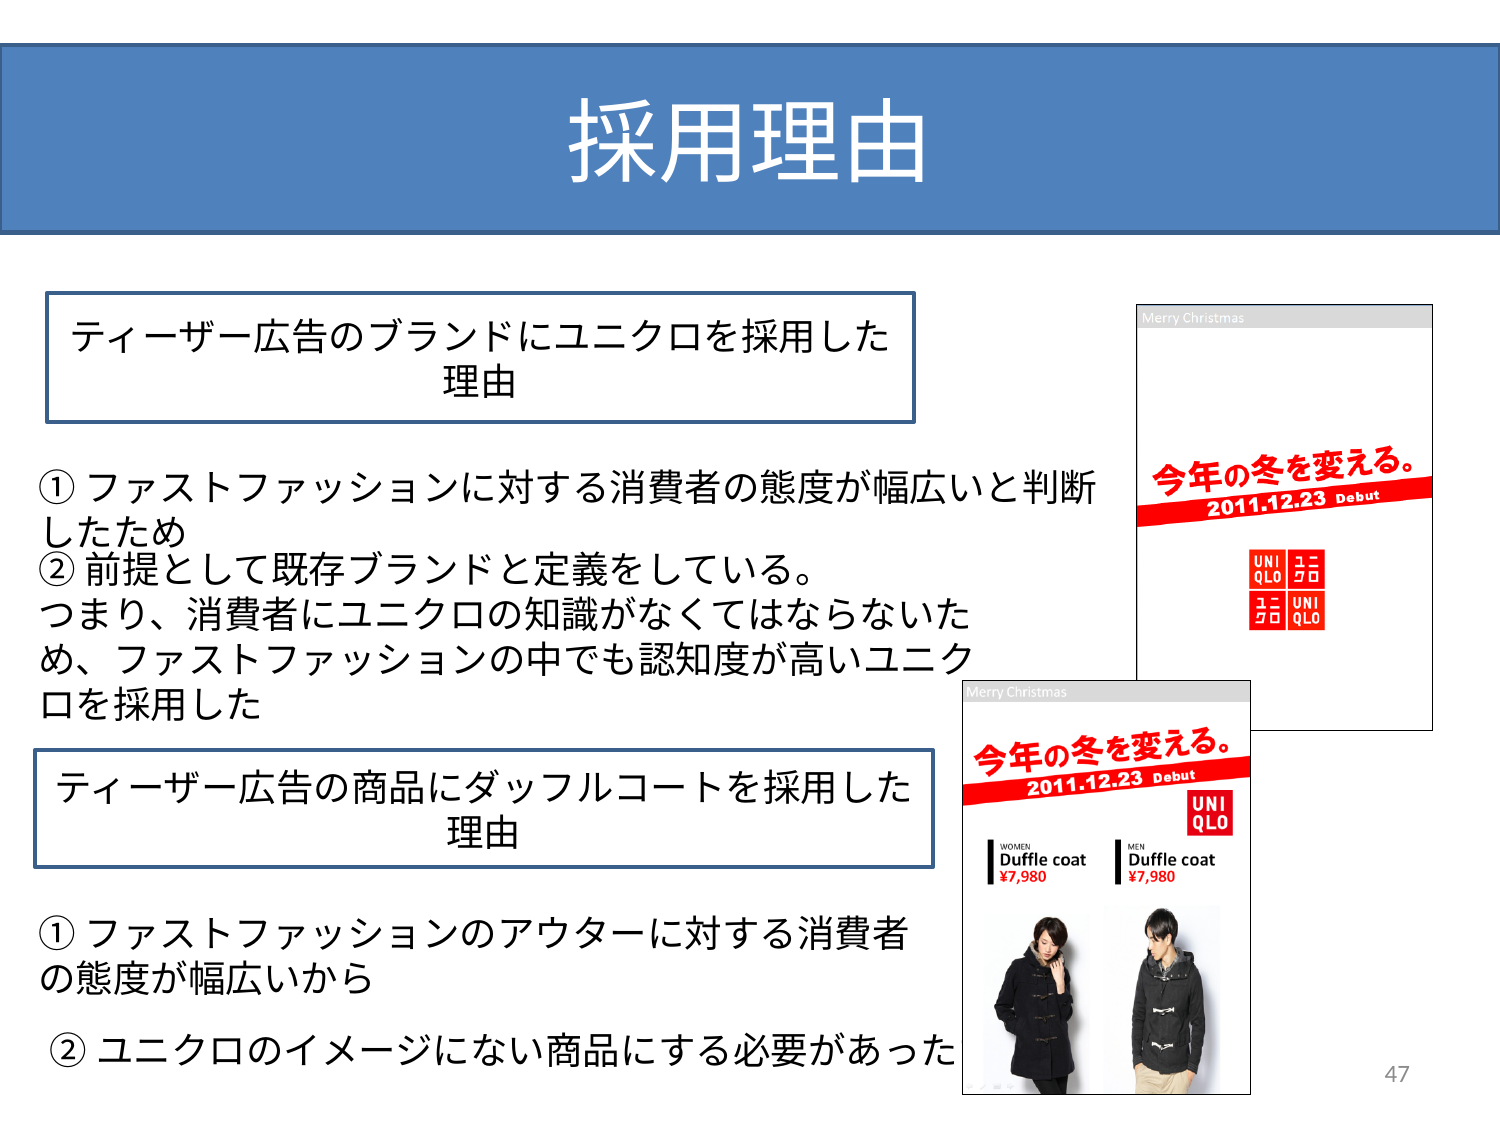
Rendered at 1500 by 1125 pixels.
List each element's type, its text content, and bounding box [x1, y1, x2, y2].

text_box ティーザー広告のブランドにユニクロを採用した理由 [45, 291, 916, 424]
text_box ①ファストファッションに対する消費者の態度が幅広いと判断したため [23, 456, 1131, 562]
text_box ①ファストファッションのアウターに対する消費者の態度が幅広いから [23, 902, 950, 1008]
title 採用理由 [0, 43, 1500, 235]
picture [962, 304, 1433, 1095]
slide_number 47 [1074, 1042, 1425, 1103]
text_box ティーザー広告の商品にダッフルコートを採用した理由 [33, 748, 935, 869]
text_box ②前提として既存ブランドと定義をしている。 つまり、消費者にユニクロの知識がなくてはならないため、ファストファッションの中でも認知度が高いユニクロを採用した [23, 538, 1020, 734]
text_box ②ユニクロのイメージにない商品にする必要があったため [35, 1019, 957, 1080]
